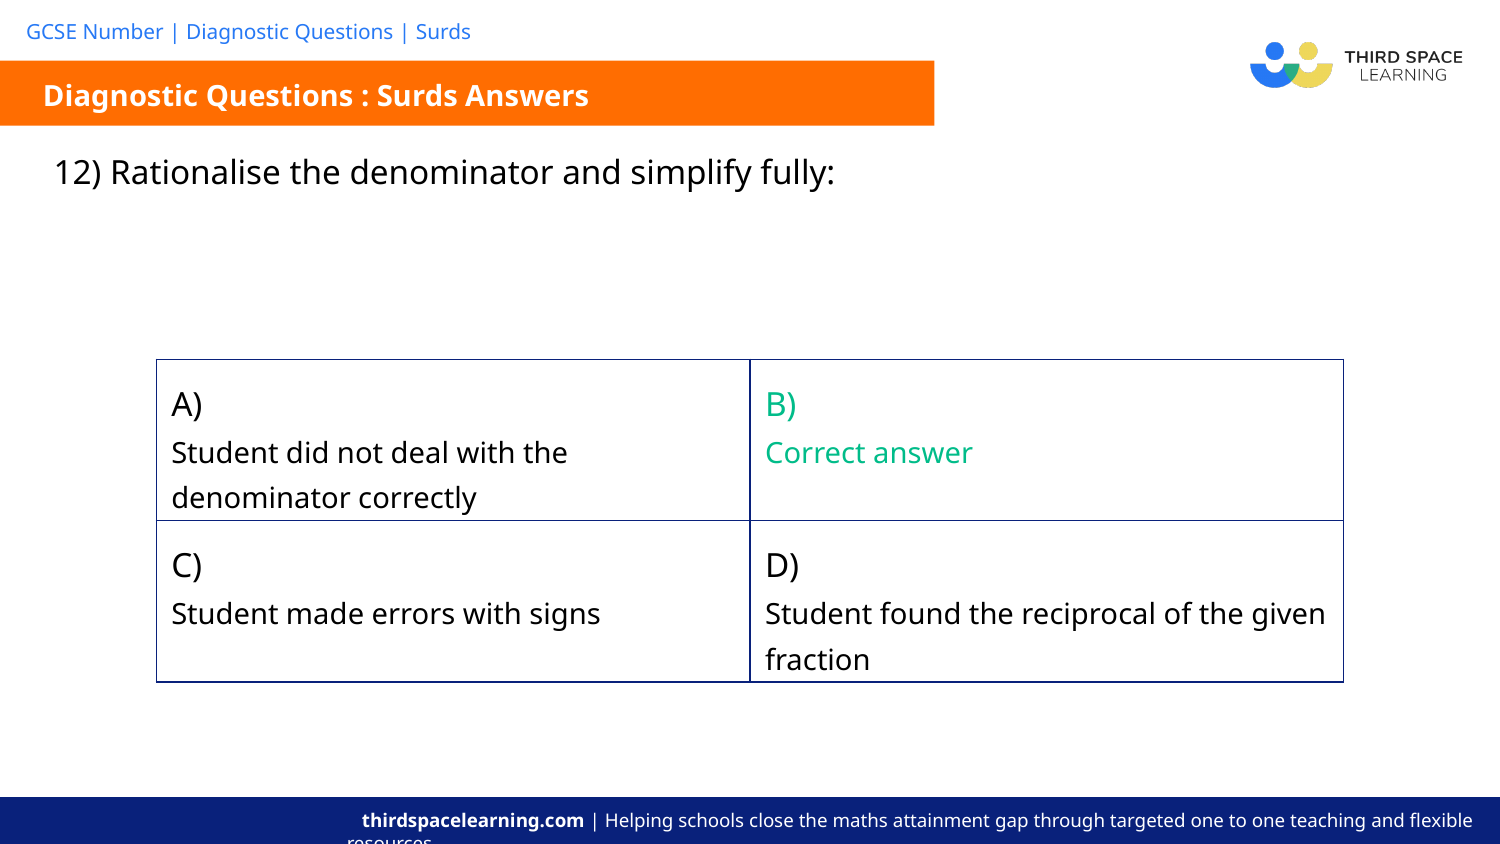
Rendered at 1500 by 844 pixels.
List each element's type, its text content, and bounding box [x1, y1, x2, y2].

text_box Diagnostic Questions : Surds Answers [27, 61, 778, 127]
picture [1250, 33, 1465, 99]
